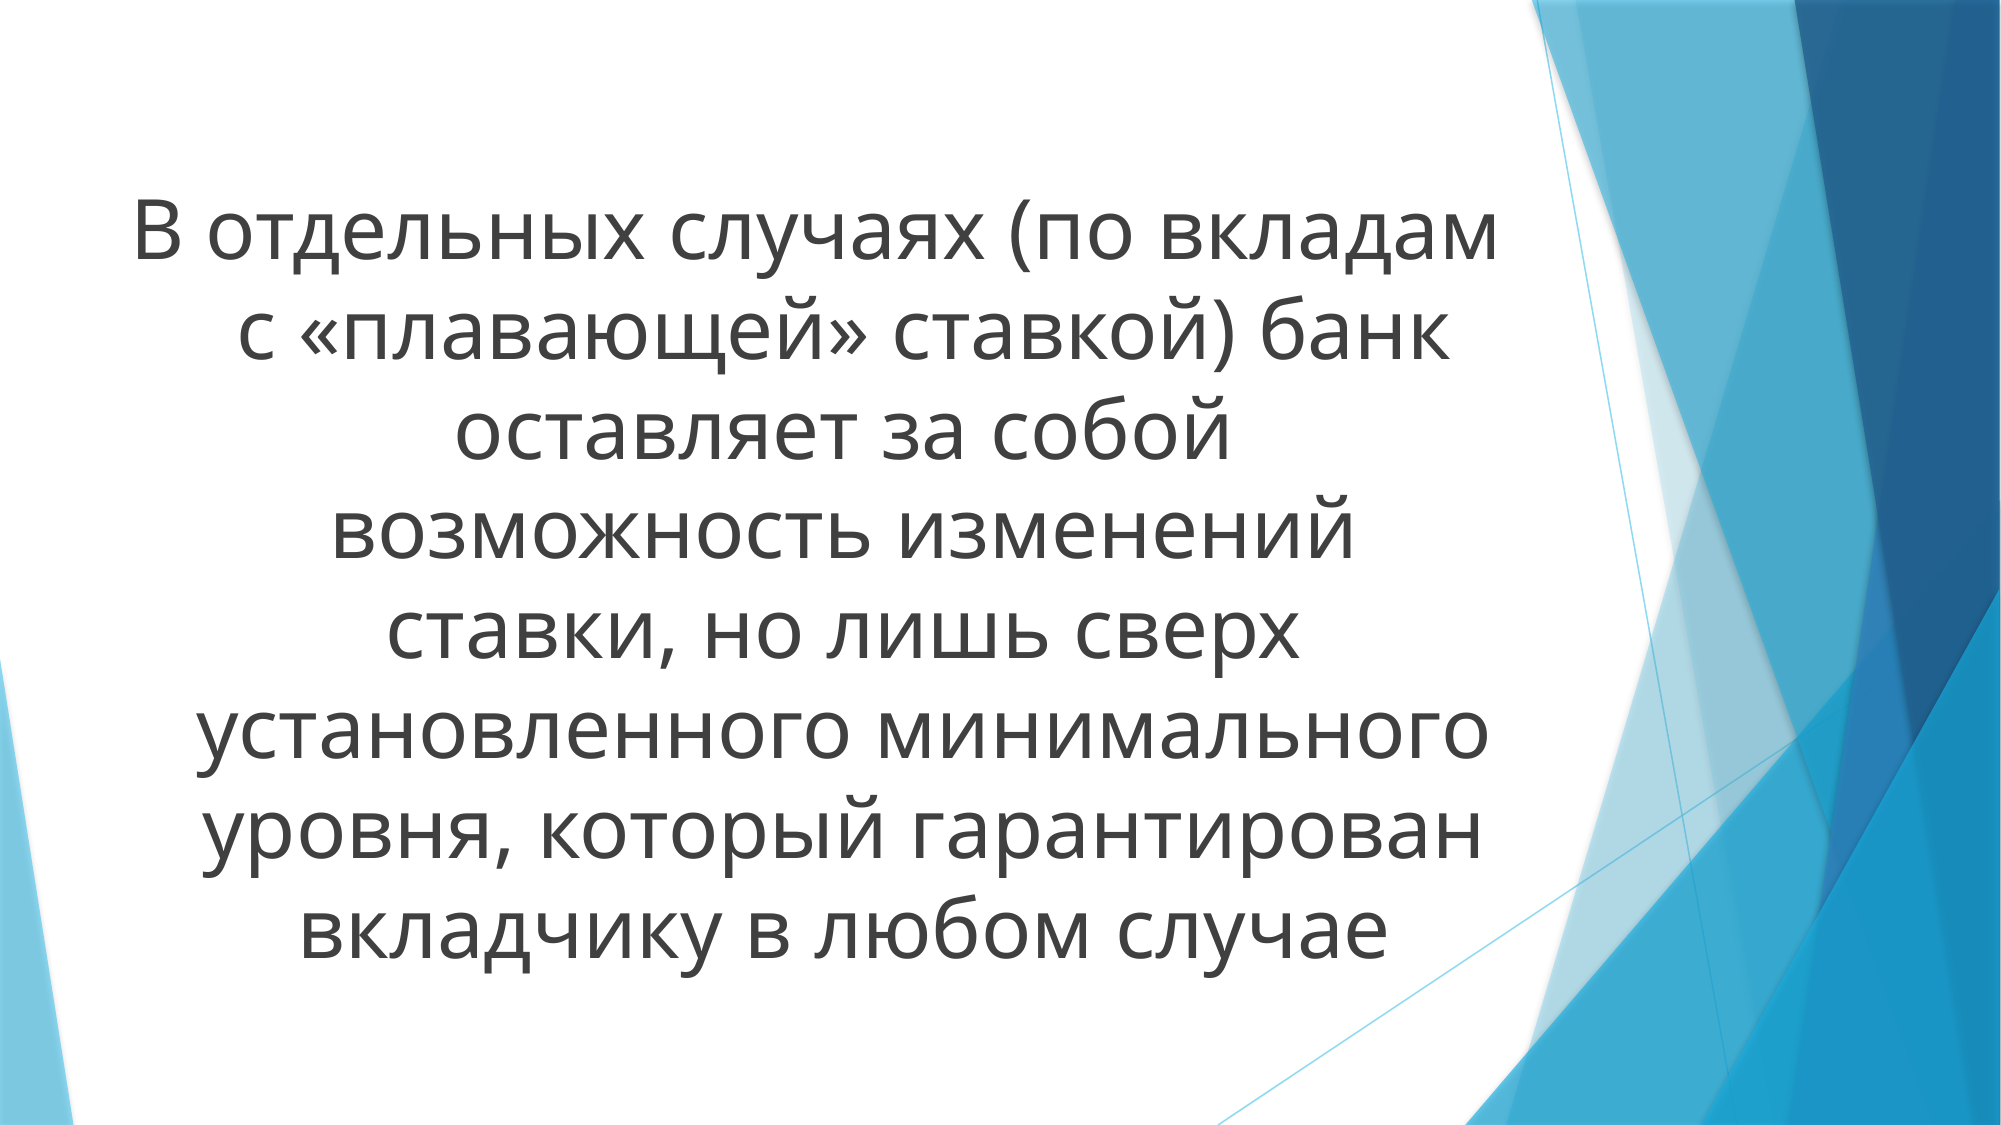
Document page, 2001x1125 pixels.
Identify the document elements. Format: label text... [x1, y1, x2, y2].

list В отдельных случаях (по вкладам с «плавающей» ставкой) банк оставляет за собой возможность изменений ставки, но лишь сверх установленного минимального уровня, который гарантирован вкладчику в любом случае [111, 168, 1522, 992]
